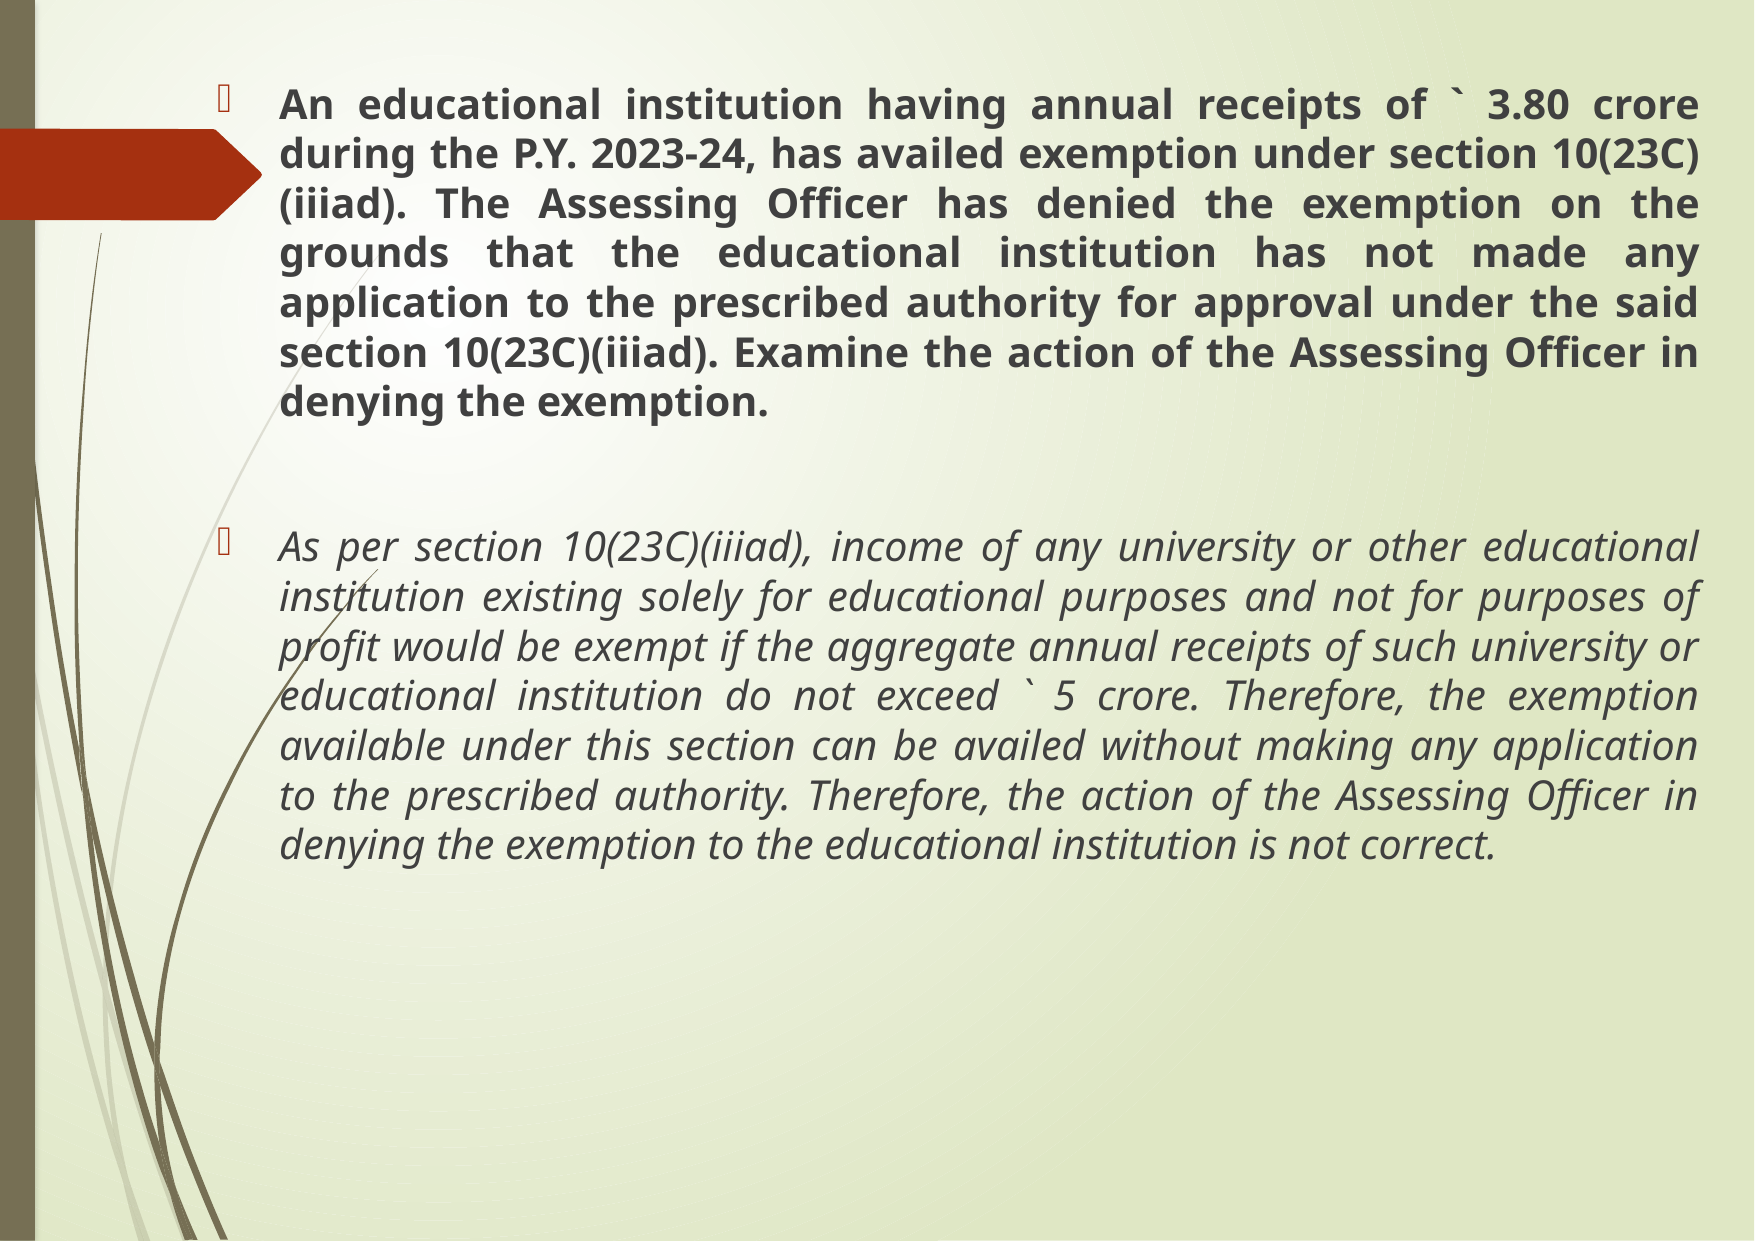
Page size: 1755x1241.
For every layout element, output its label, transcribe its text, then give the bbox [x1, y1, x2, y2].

list An educational institution having annual receipts of ` 3.80 crore during the P.Y. 2023-24, has availed exemption under section 10(23C)(iiiad). The Assessing Officer has denied the exemption on the grounds that the educational institution has not made any application to the prescribed authority for approval under the said section 10(23C)(iiiad). Examine the action of the Assessing Officer in denying the exemption. As per section 10(23C)(iiiad), income of any university or other educational institution existing solely for educational purposes and not for purposes of profit would be exempt if the aggregate annual receipts of such university or educational institution do not exceed ` 5 crore. Therefore, the exemption available under this section can be availed without making any application to the prescribed authority. Therefore, the action of the Assessing Officer in denying the exemption to the educational institution is not correct. [202, 70, 1715, 1208]
